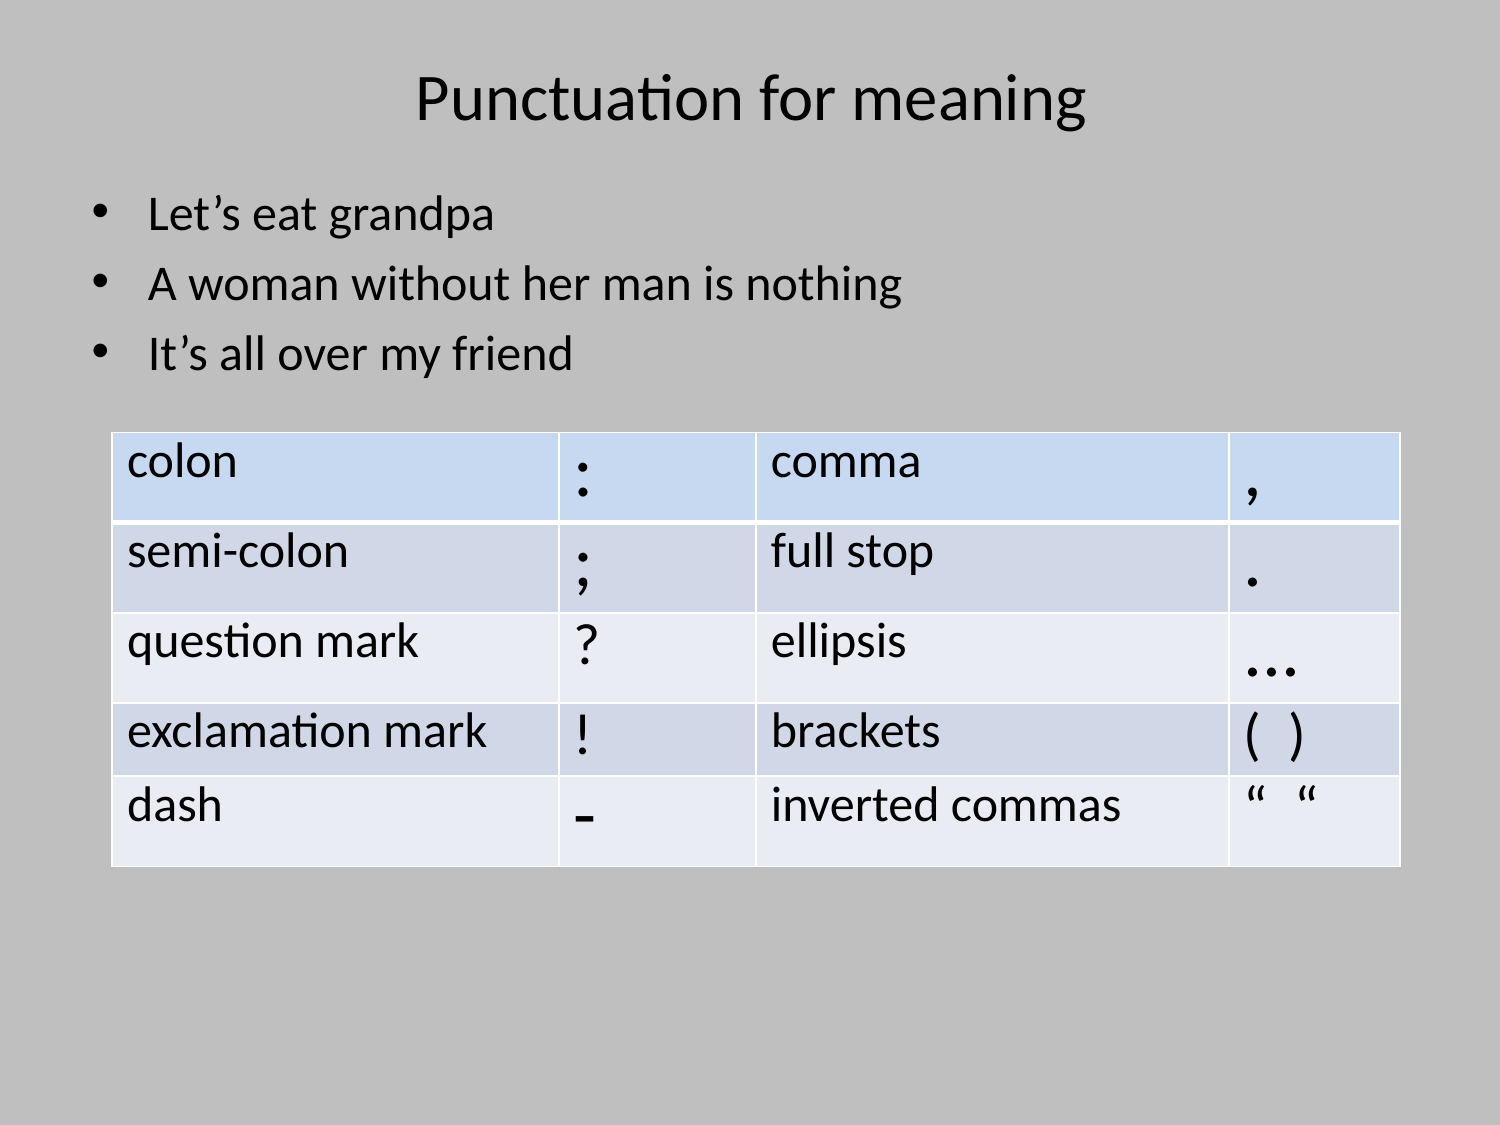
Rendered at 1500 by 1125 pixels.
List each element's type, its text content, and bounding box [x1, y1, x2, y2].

table_cell inverted commas [757, 777, 1228, 866]
table_cell full stop [757, 525, 1228, 612]
table_cell question mark [113, 614, 558, 702]
table_header : [560, 433, 755, 520]
table_cell dash [113, 777, 558, 866]
table_cell semi-colon [113, 525, 558, 612]
table_header colon [113, 433, 558, 520]
table_cell ; [560, 525, 755, 612]
table_header comma [757, 433, 1228, 520]
table_cell ellipsis [757, 614, 1228, 702]
list Let’s eat grandpa A woman without her man is nothing It’s all over my friend [76, 172, 1427, 916]
table_cell . [1230, 525, 1399, 612]
table_cell exclamation mark [113, 704, 558, 775]
title Punctuation for meaning [76, 0, 1427, 172]
table_cell ( ) [1230, 704, 1399, 775]
table_cell - [560, 777, 755, 866]
table_cell ? [560, 614, 755, 702]
table_cell “ “ [1230, 777, 1399, 866]
table_header , [1230, 433, 1399, 520]
table_cell ... [1230, 614, 1399, 702]
table_cell brackets [757, 704, 1228, 775]
table_cell ! [560, 704, 755, 775]
